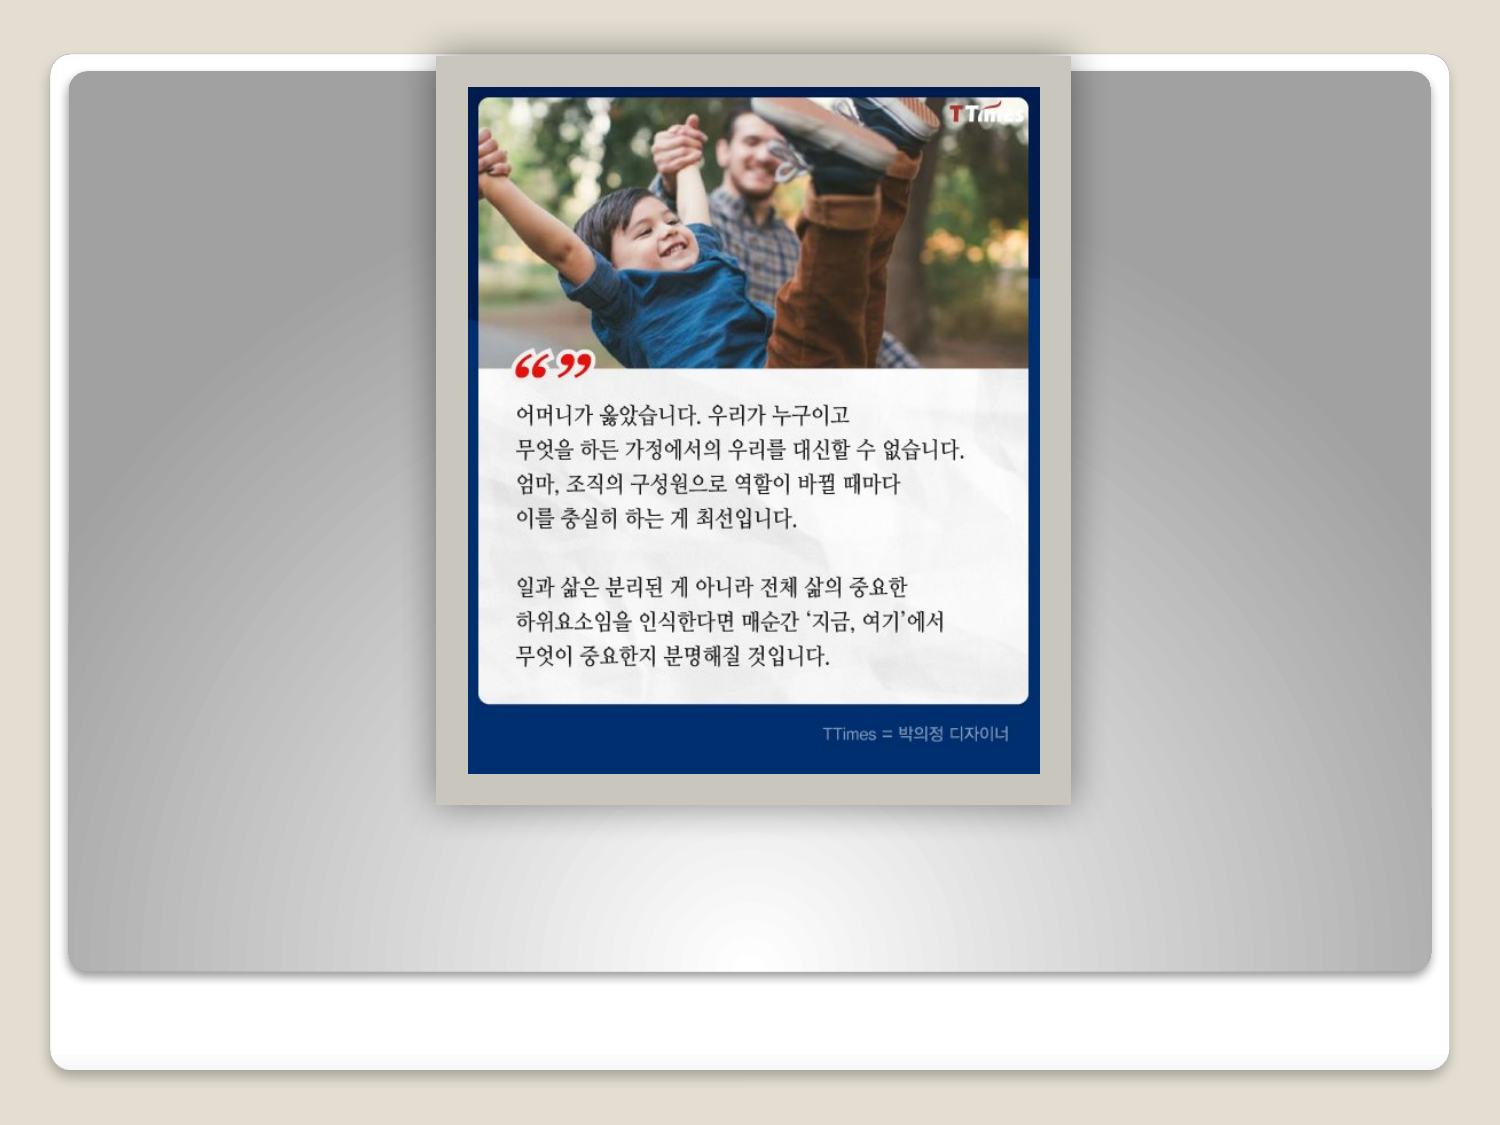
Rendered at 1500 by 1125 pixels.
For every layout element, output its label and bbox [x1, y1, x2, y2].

list [467, 86, 1041, 775]
